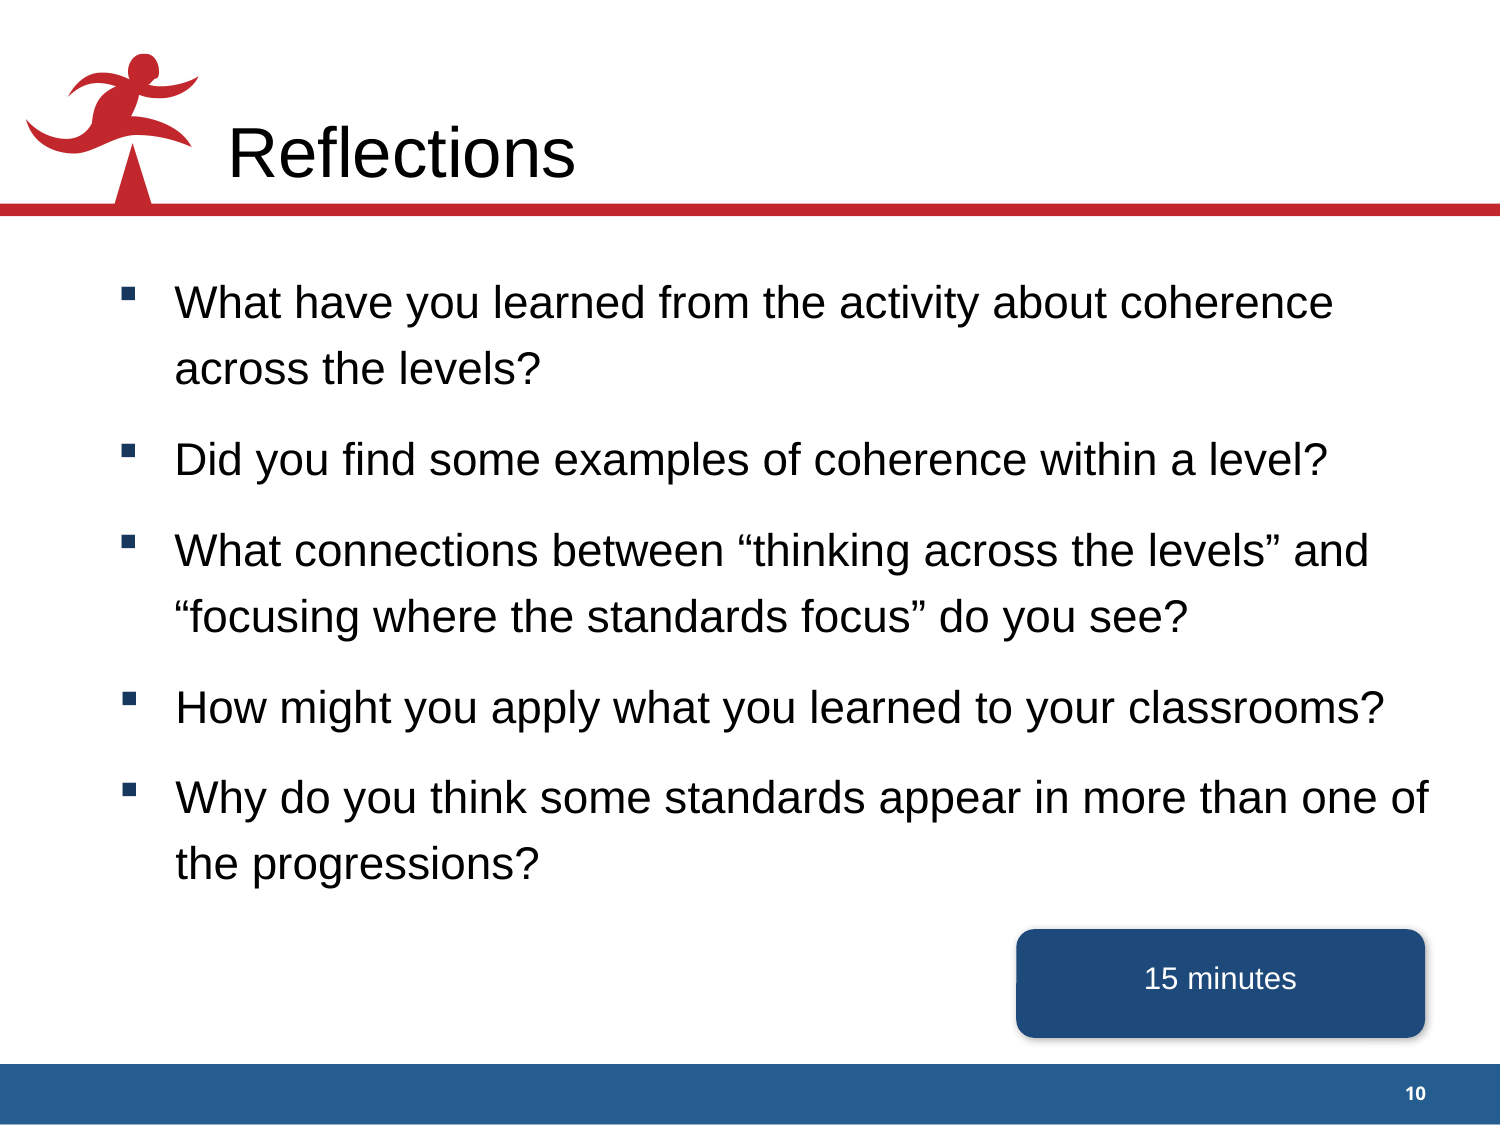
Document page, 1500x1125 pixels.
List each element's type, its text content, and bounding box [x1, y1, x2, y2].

title Reflections [212, 50, 1375, 200]
list What have you learned from the activity about coherence across the levels? Did you find some examples of coherence within a level? What connections between “thinking across the levels” and “focusing where the standards focus” do you see? How might you apply what you learned to your classrooms? Why do you think some standards appear in more than one of the progressions? [93, 254, 1484, 949]
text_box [1016, 928, 1426, 1039]
picture [0, 0, 1500, 1125]
